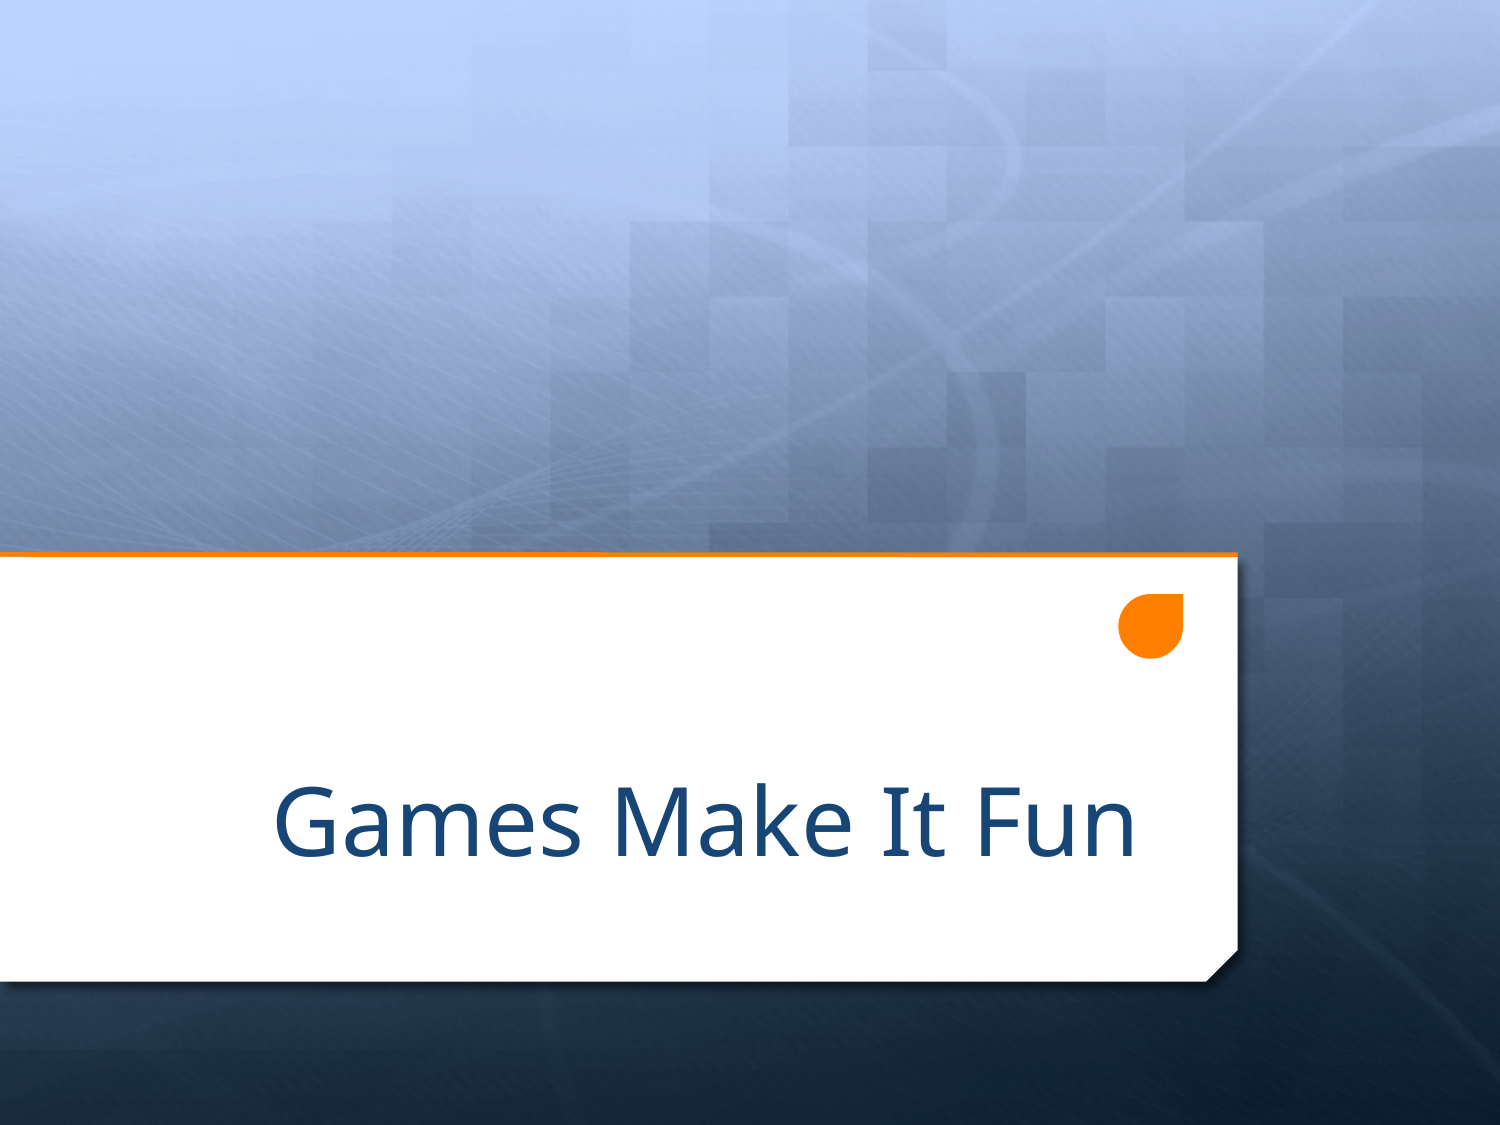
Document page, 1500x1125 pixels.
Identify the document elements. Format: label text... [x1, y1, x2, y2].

title Games Make It Fun [225, 641, 1188, 883]
